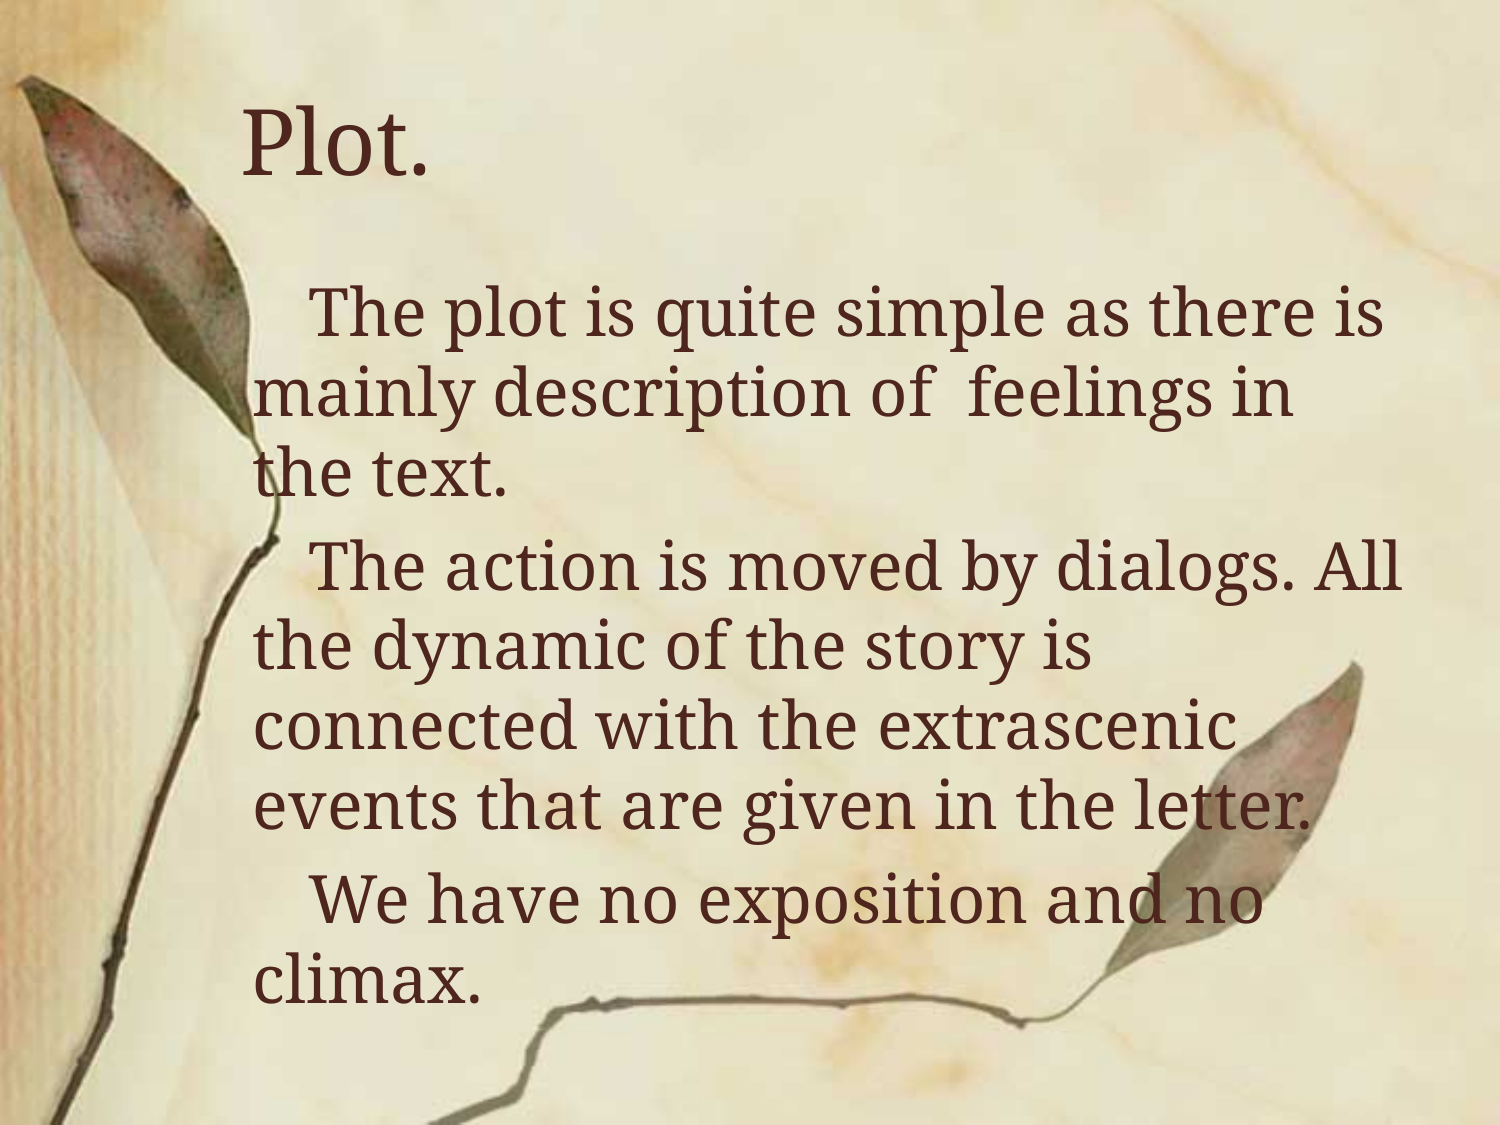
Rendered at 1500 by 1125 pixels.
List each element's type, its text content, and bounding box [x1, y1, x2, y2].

picture [0, 0, 1500, 1125]
list The plot is quite simple as there is mainly description of feelings in the text. The action is moved by dialogs. All the dynamic of the story is connected with the extrascenic events that are given in the letter. We have no exposition and no climax. [237, 262, 1426, 1006]
title Plot. [224, 44, 1426, 233]
